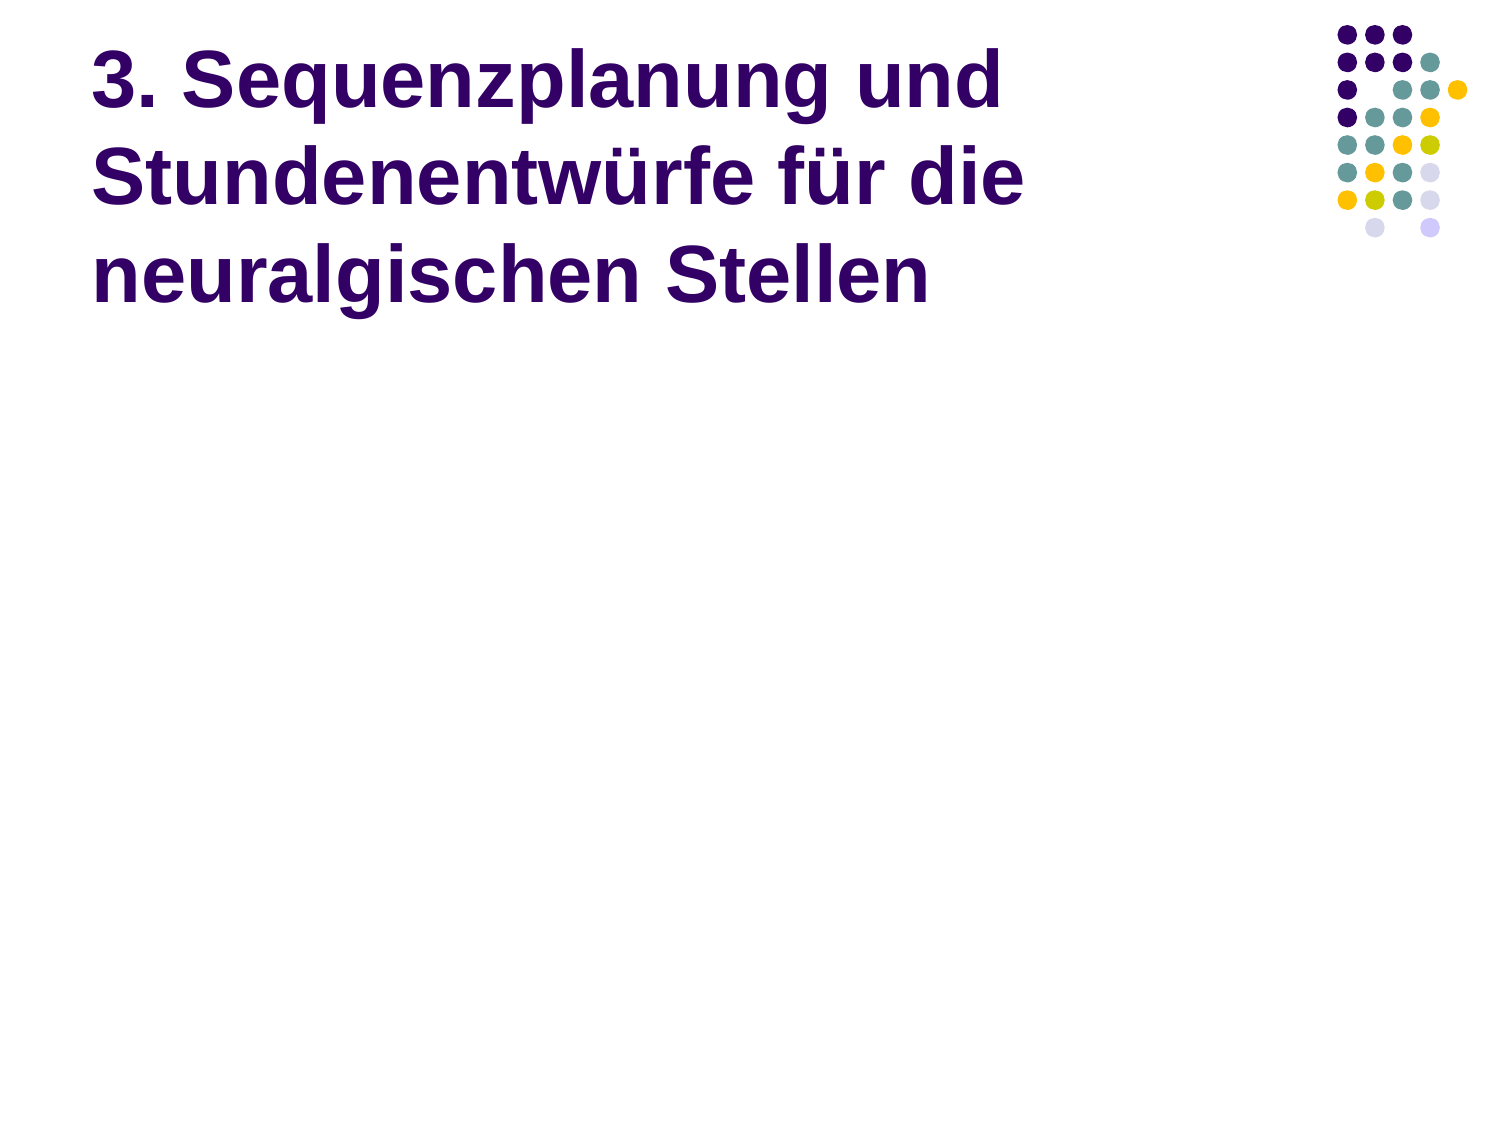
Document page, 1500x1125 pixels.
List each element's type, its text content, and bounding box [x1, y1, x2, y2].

title 3. Sequenzplanung und Stundenentwürfe für die neuralgischen Stellen [76, 113, 1315, 327]
